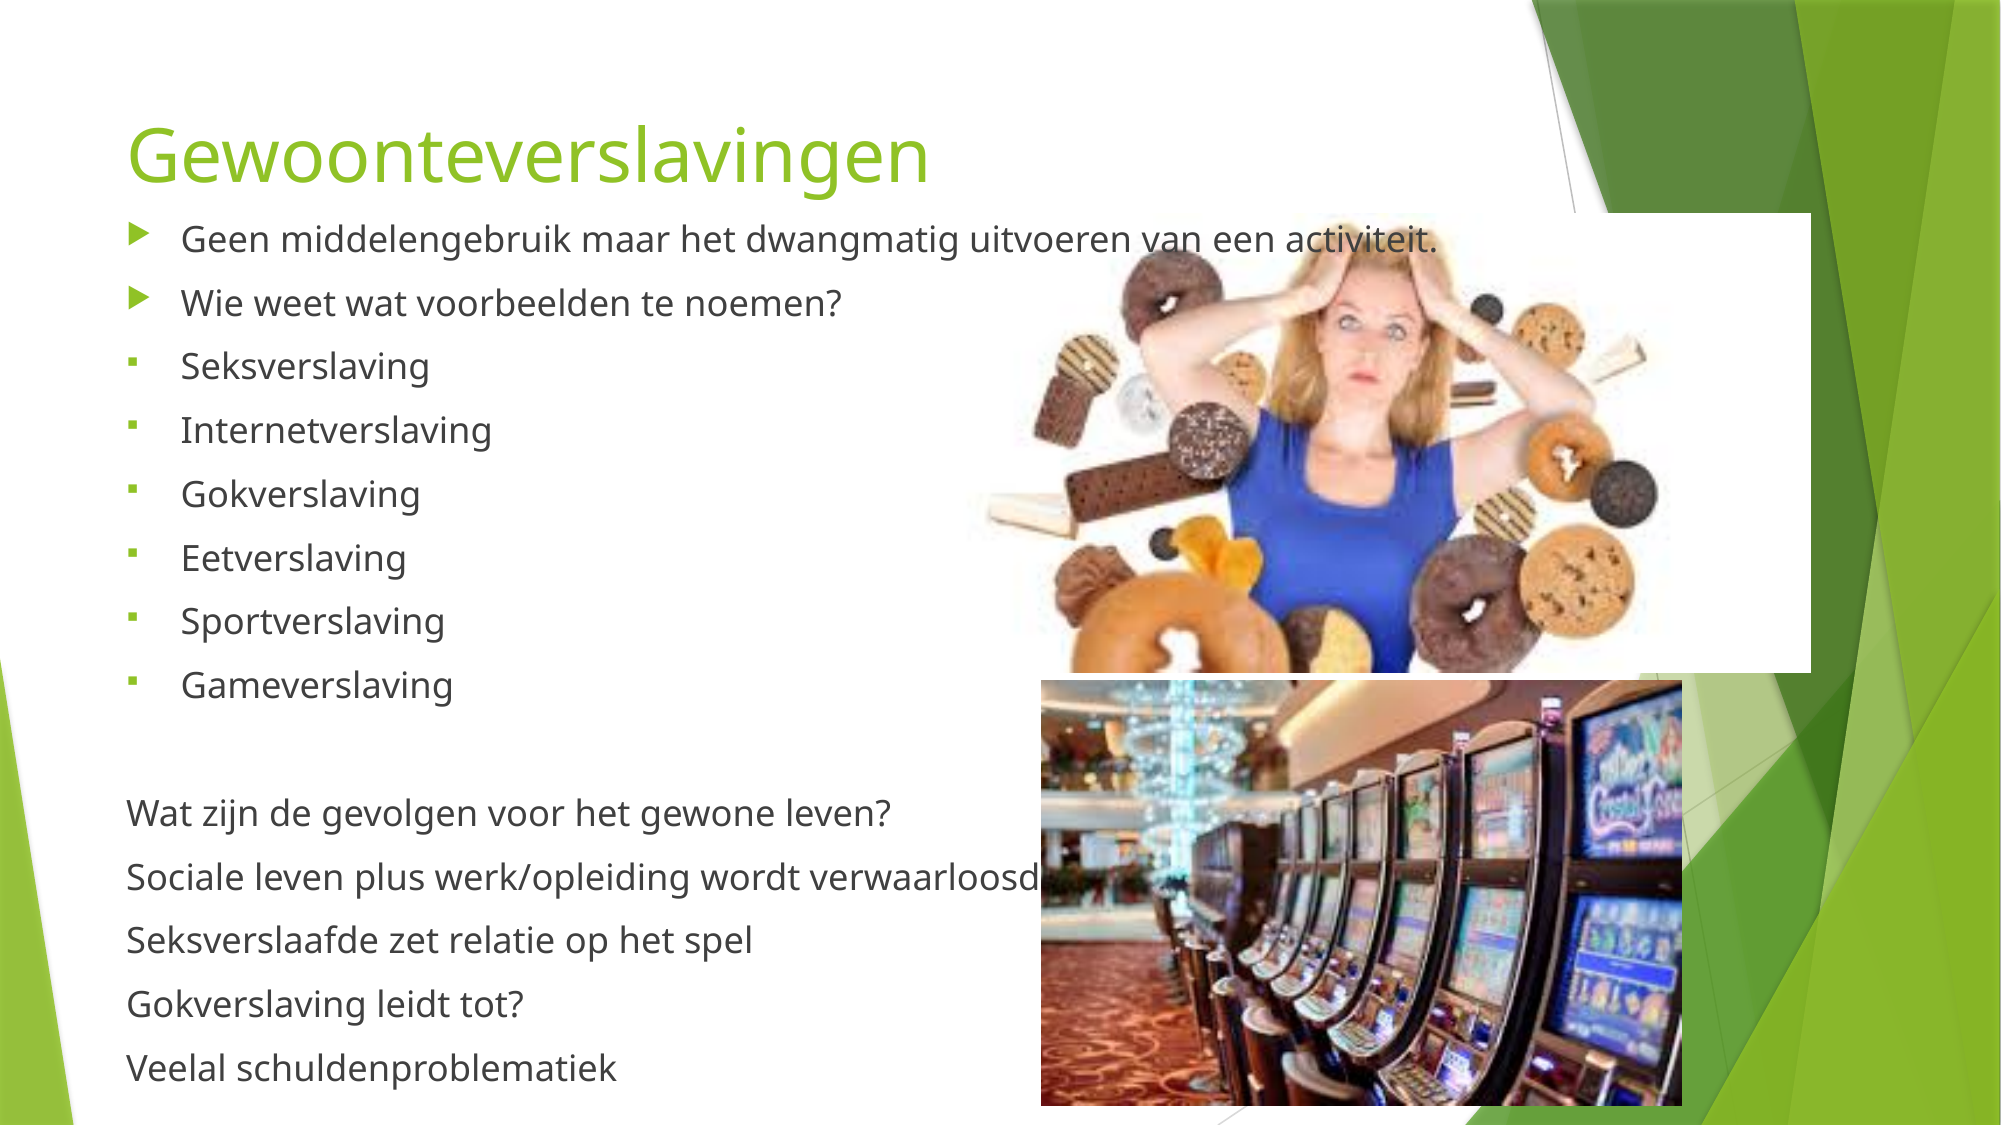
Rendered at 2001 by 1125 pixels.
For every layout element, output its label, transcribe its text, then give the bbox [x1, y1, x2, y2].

picture [1041, 679, 1682, 1107]
picture [874, 213, 1811, 674]
title Gewoonteverslavingen [111, 99, 1522, 208]
list Geen middelengebruik maar het dwangmatig uitvoeren van een activiteit. Wie weet wat voorbeelden te noemen? Seksverslaving Internetverslaving Gokverslaving Eetverslaving Sportverslaving Gameverslaving Wat zijn de gevolgen voor het gewone leven? Sociale leven plus werk/opleiding wordt verwaarloosd Seksverslaafde zet relatie op het spel Gokverslaving leidt tot? Veelal schuldenproblematiek [111, 208, 1522, 1105]
